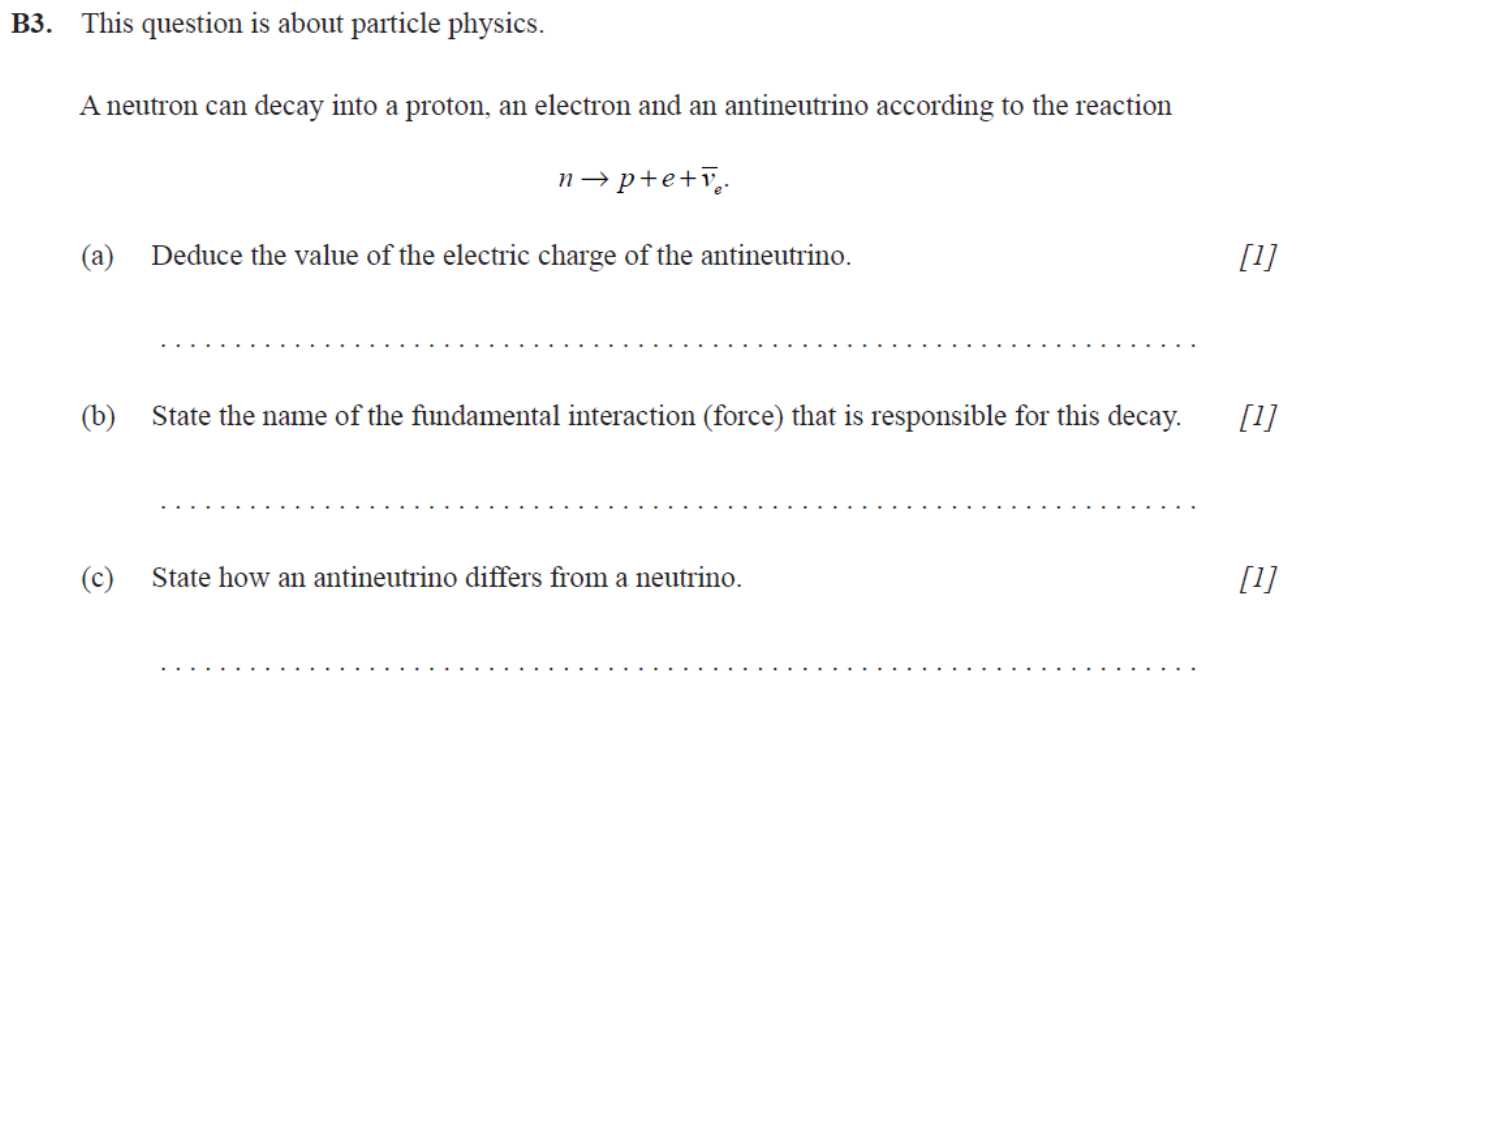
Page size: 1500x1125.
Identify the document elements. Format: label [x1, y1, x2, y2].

picture [0, 0, 1313, 708]
